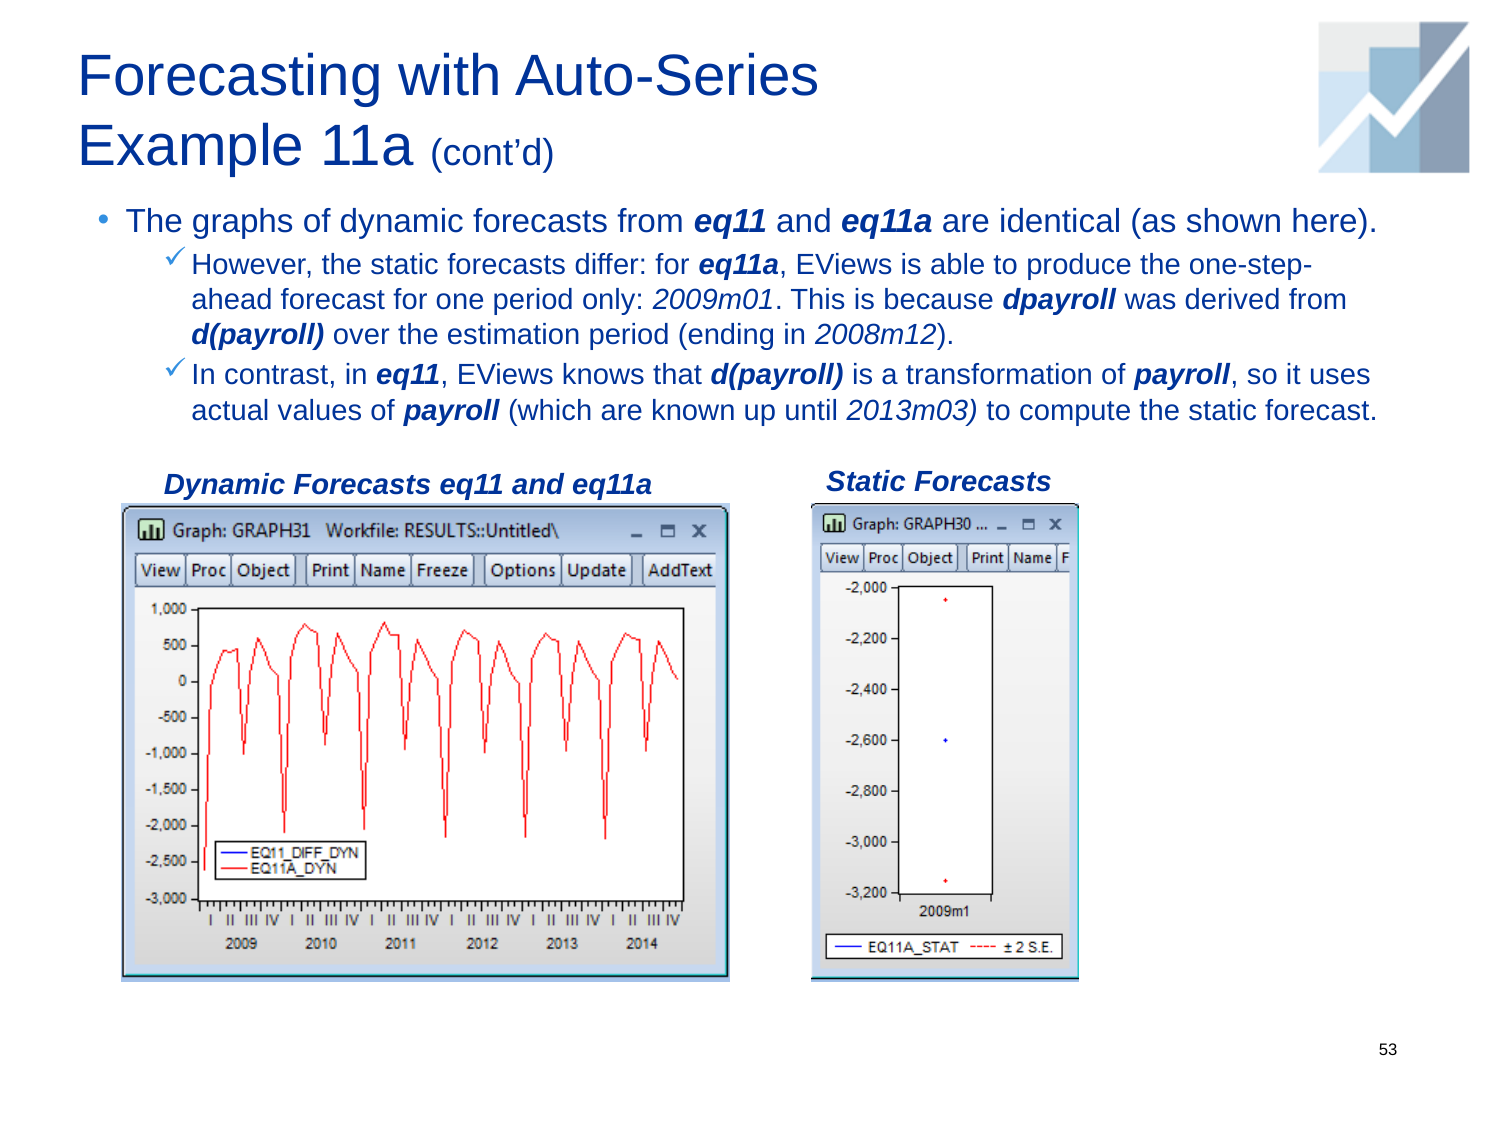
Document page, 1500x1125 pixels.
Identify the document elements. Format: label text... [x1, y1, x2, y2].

text_box The graphs of dynamic forecasts from eq11 and eq11a are identical (as shown here). However, the static forecasts differ: for eq11a, EViews is able to produce the one-step-ahead forecast for one period only: 2009m01. This is because dpayroll was derived from d(payroll) over the estimation period (ending in 2008m12). In contrast, in eq11, EViews knows that d(payroll) is a transformation of payroll, so it uses actual values of payroll (which are known up until 2013m03) to compute the static forecast. [82, 191, 1406, 489]
picture [121, 503, 730, 982]
picture [1300, 11, 1479, 181]
title Forecasting with Auto-Series Example 11a (cont’d) [62, 0, 1297, 185]
slide_number 53 [1262, 1015, 1413, 1067]
text_box Static Forecasts [811, 454, 1211, 515]
picture [811, 503, 1079, 982]
text_box Dynamic Forecasts eq11 and eq11a [148, 457, 702, 501]
